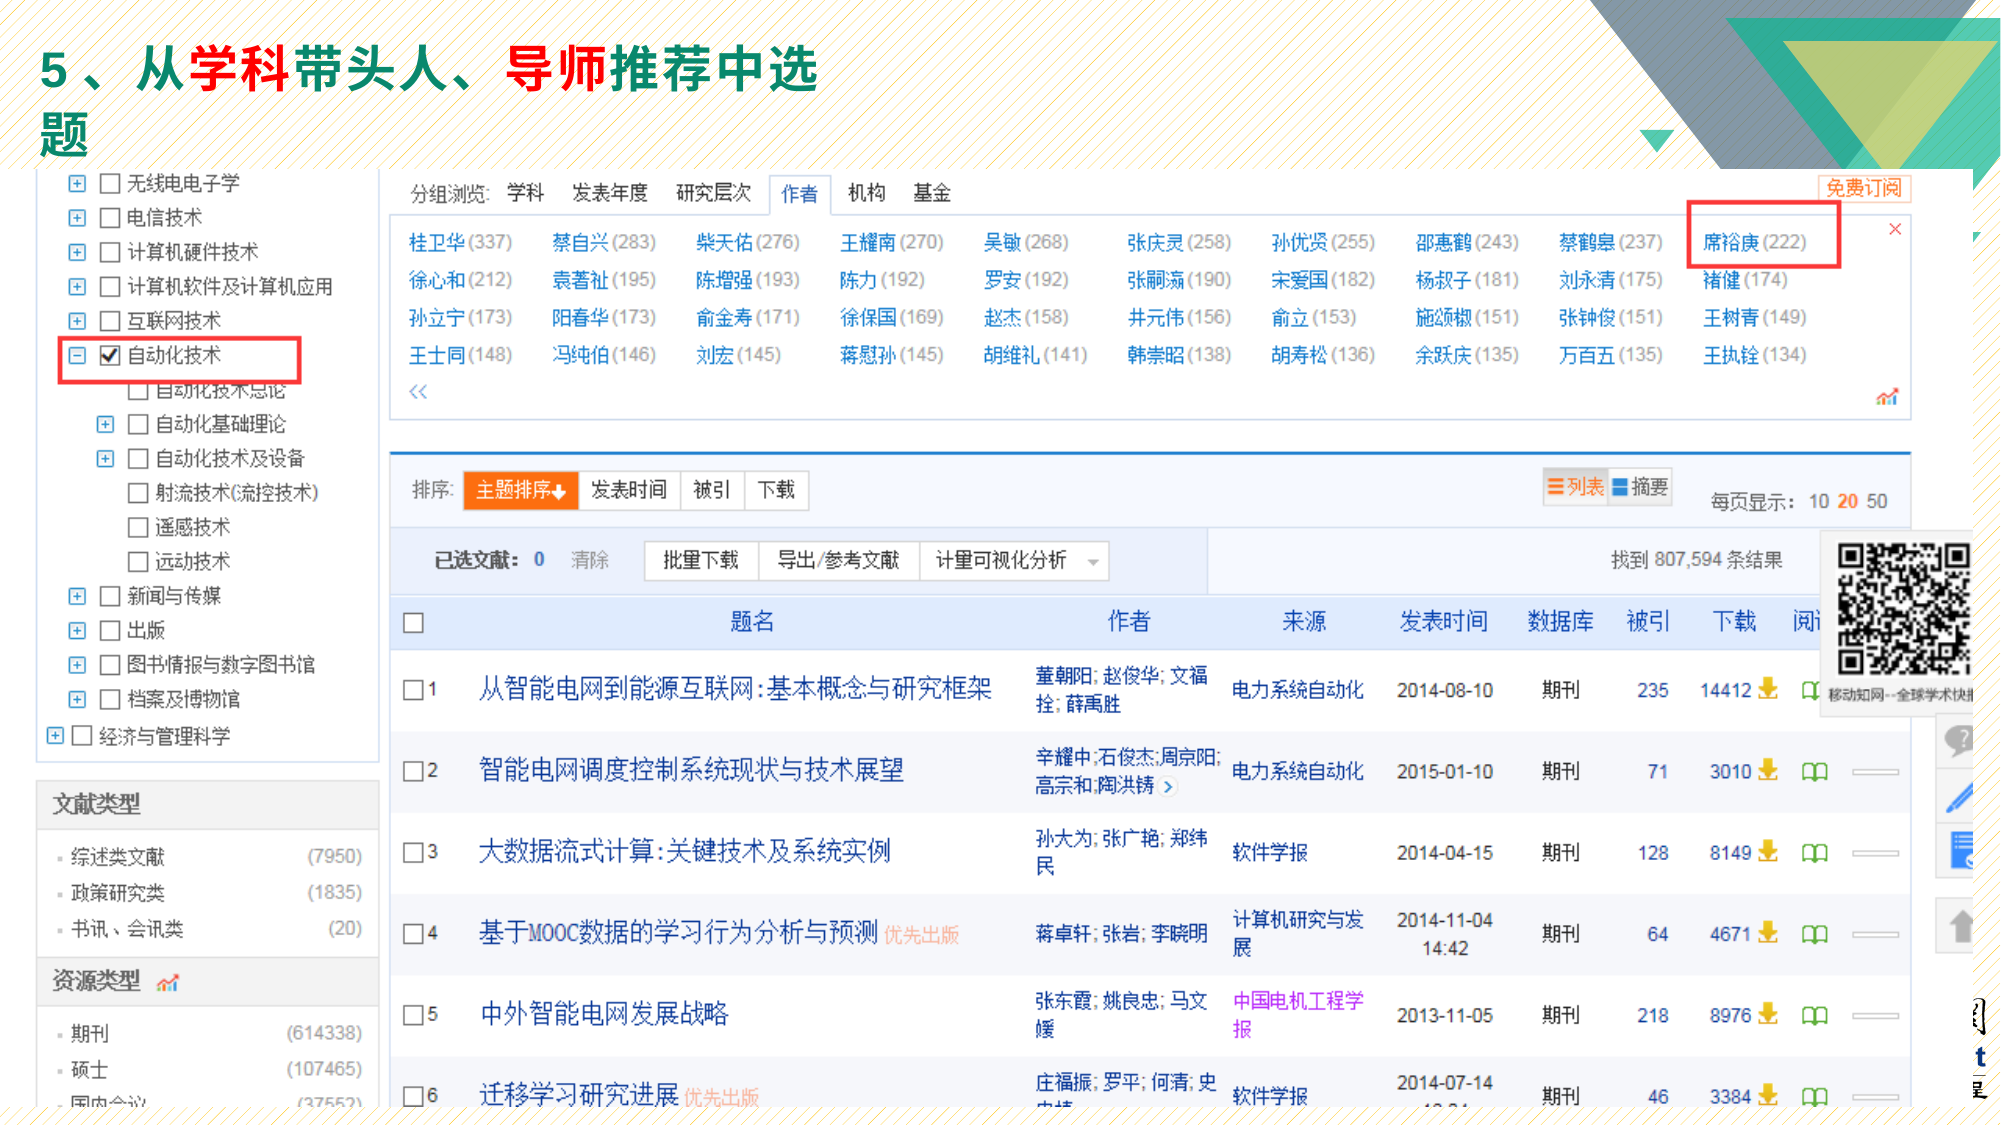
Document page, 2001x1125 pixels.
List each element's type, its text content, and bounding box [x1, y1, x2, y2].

text_box 5、从学科带头人、导师推荐中选题 [25, 24, 833, 105]
picture [0, 169, 2001, 1125]
